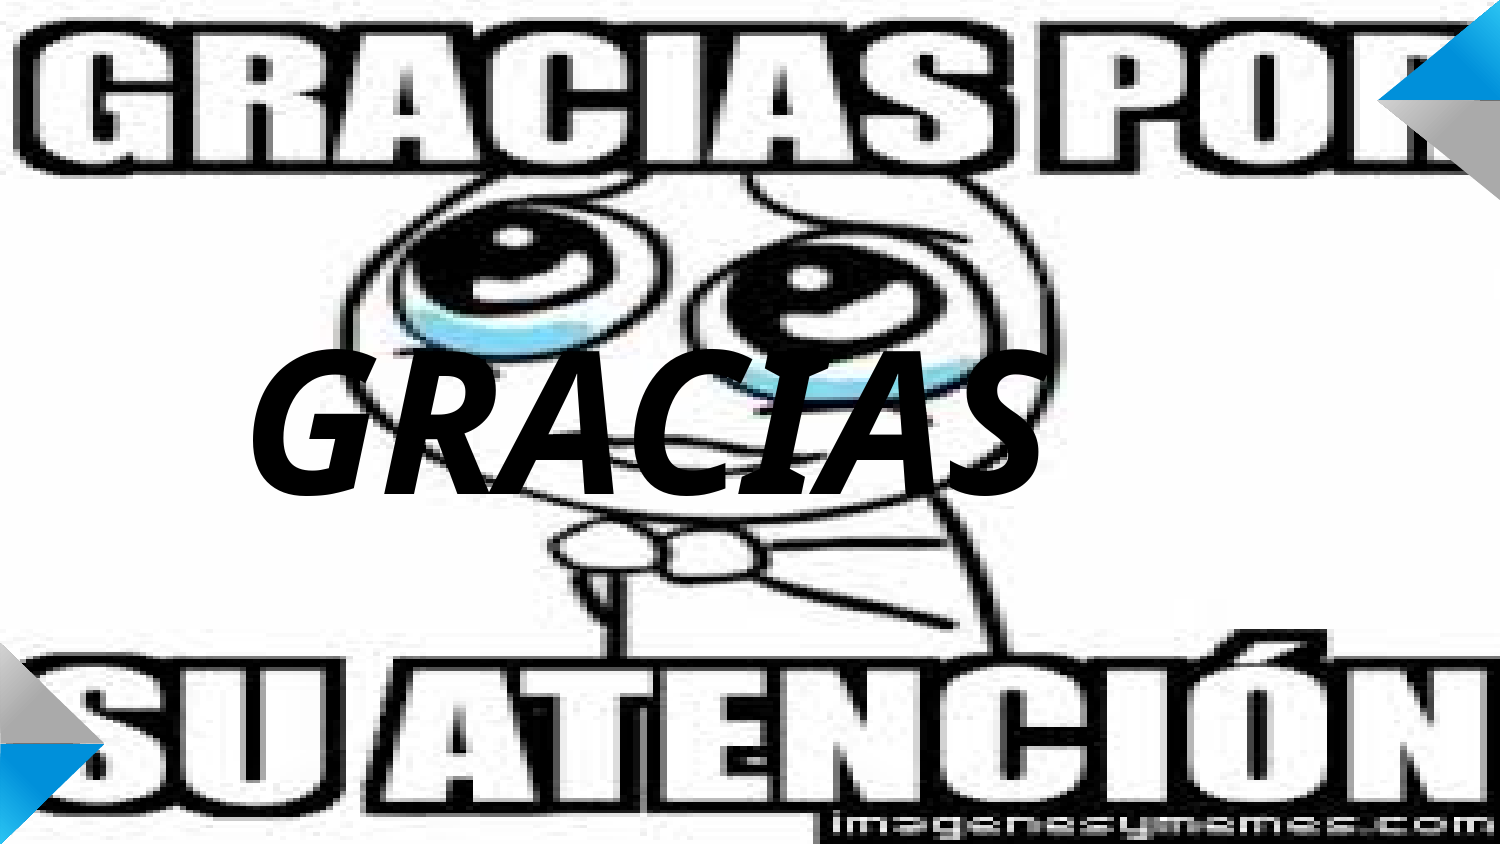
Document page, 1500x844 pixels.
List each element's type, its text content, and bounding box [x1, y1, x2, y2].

text_box GRACIAS [108, 99, 1335, 744]
picture [0, 0, 1500, 844]
